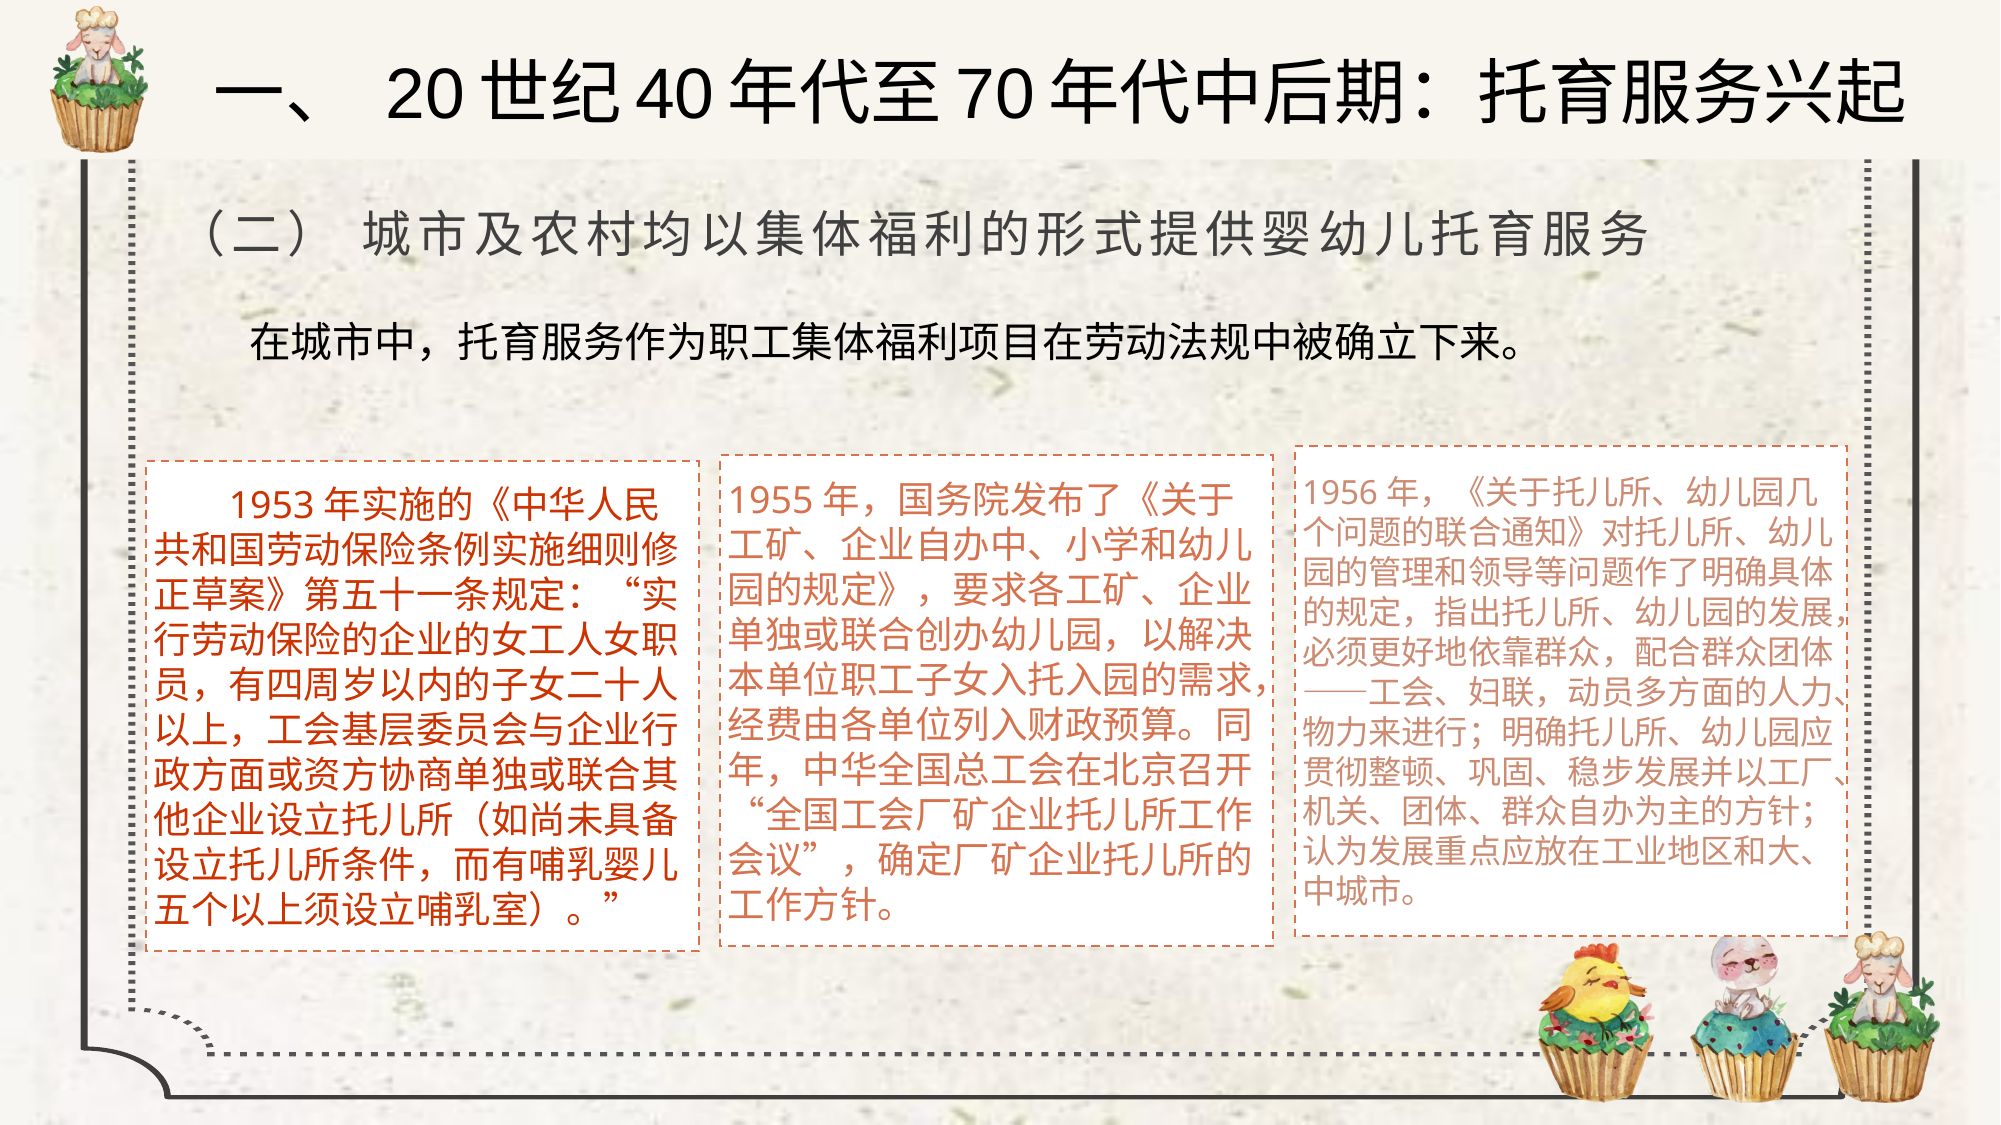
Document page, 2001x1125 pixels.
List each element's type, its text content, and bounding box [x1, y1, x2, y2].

text_box （二） 城市及农村均以集体福利的形式提供婴幼儿托育服务 [160, 195, 1770, 292]
text_box 一、 20世纪40年代至70年代中后期：托育服务兴起 [198, 28, 1924, 142]
text_box 1953年实施的《中华人民共和国劳动保险条例实施细则修正草案》第五十一条规定：“实行劳动保险的企业的女工人女职员，有四周岁以内的子女二十人以上，工会基层委员会与企业行政方面或资方协商单独或联合其他企业设立托儿所（如尚未具备设立托儿所条件，而有哺乳婴儿五个以上须设立哺乳室）。” [145, 460, 700, 952]
picture [0, 160, 2000, 1125]
text_box [0, 0, 2000, 160]
text_box 1956年，《关于托儿所、幼儿园几个问题的联合通知》对托儿所、幼儿园的管理和领导等问题作了明确具体的规定，指出托儿所、幼儿园的发展，必须更好地依靠群众，配合群众团体——工会、妇联，动员多方面的人力、物力来进行；明确托儿所、幼儿园应贯彻整顿、巩固、稳步发展并以工厂、机关、团体、群众自办为主的方针；认为发展重点应放在工业地区和大、中城市。 [1294, 445, 1848, 937]
text_box 在城市中，托育服务作为职工集体福利项目在劳动法规中被确立下来。 [234, 308, 1805, 373]
text_box 1955年，国务院发布了《关于工矿、企业自办中、小学和幼儿园的规定》，要求各工矿、企业单独或联合创办幼儿园，以解决本单位职工子女入托入园的需求，经费由各单位列入财政预算。同年，中华全国总工会在北京召开“全国工会厂矿企业托儿所工作会议”，确定厂矿企业托儿所的工作方针。 [719, 454, 1274, 947]
picture [42, 0, 148, 153]
